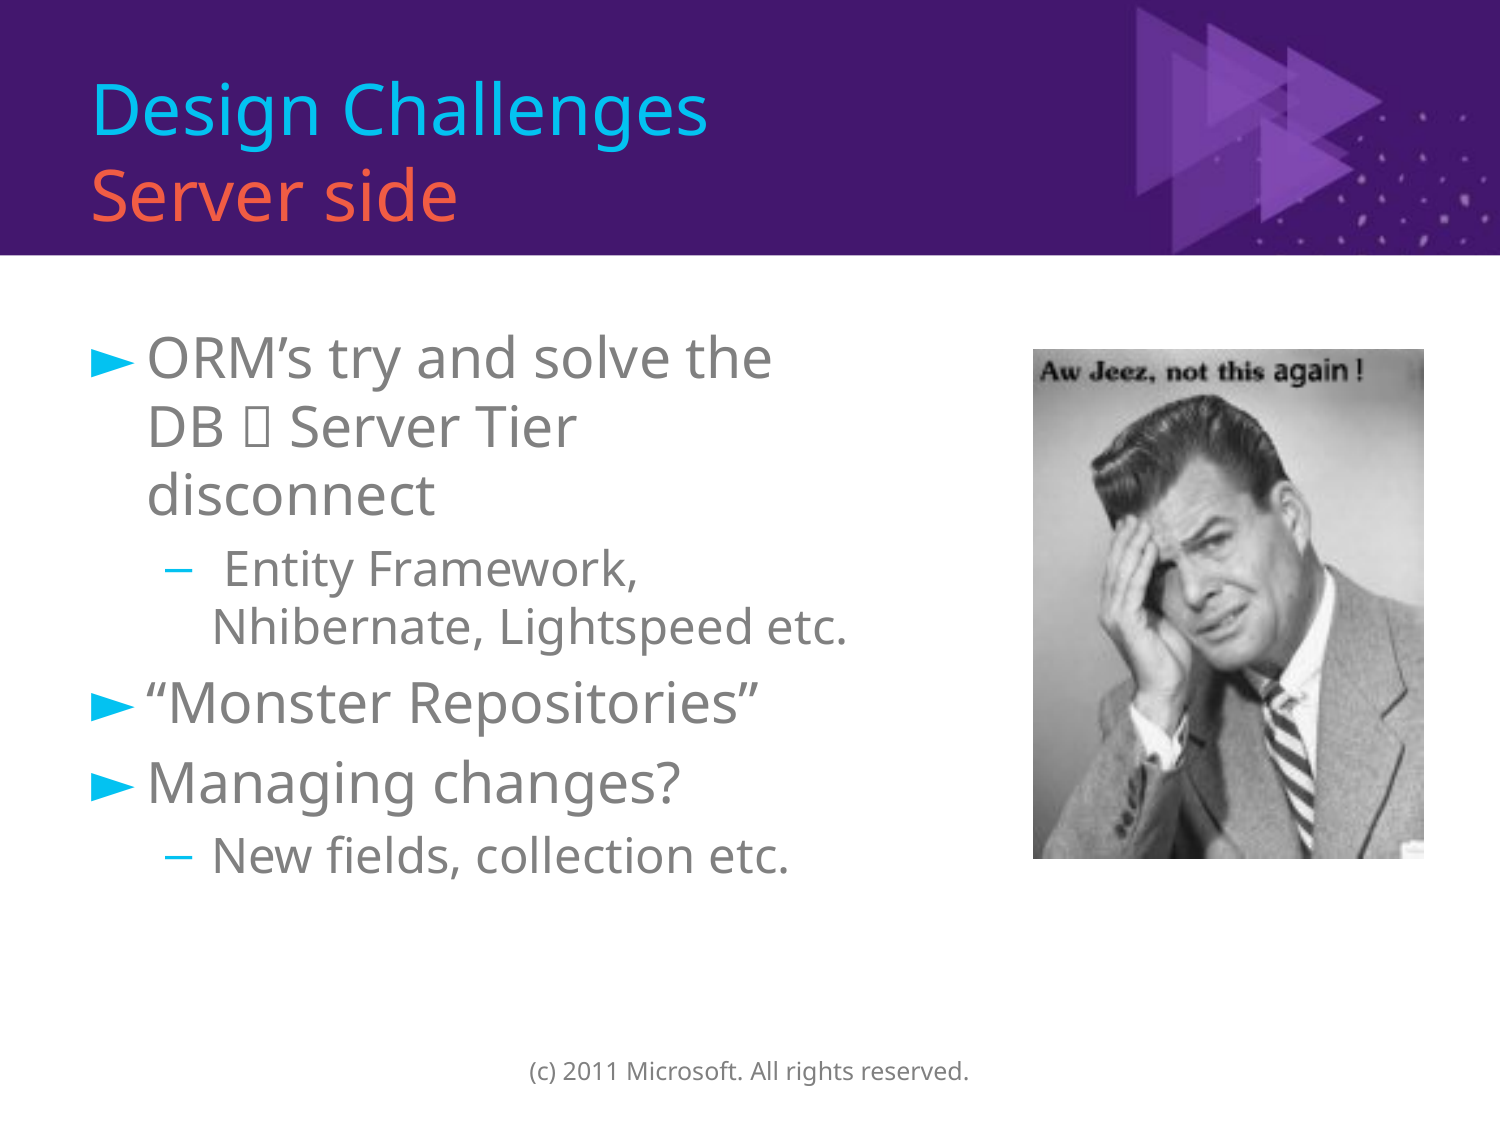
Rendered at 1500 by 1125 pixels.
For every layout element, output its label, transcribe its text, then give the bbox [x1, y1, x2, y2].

picture [1033, 349, 1424, 859]
footer (c) 2011 Microsoft. All rights reserved. [512, 1042, 988, 1103]
picture [0, 0, 1500, 255]
list ORM’s try and solve the DB  Server Tier disconnect Entity Framework, Nhibernate, Lightspeed etc. “Monster Repositories” Managing changes? New fields, collection etc. [76, 314, 869, 946]
title Design Challenges Server side [75, 56, 1425, 244]
